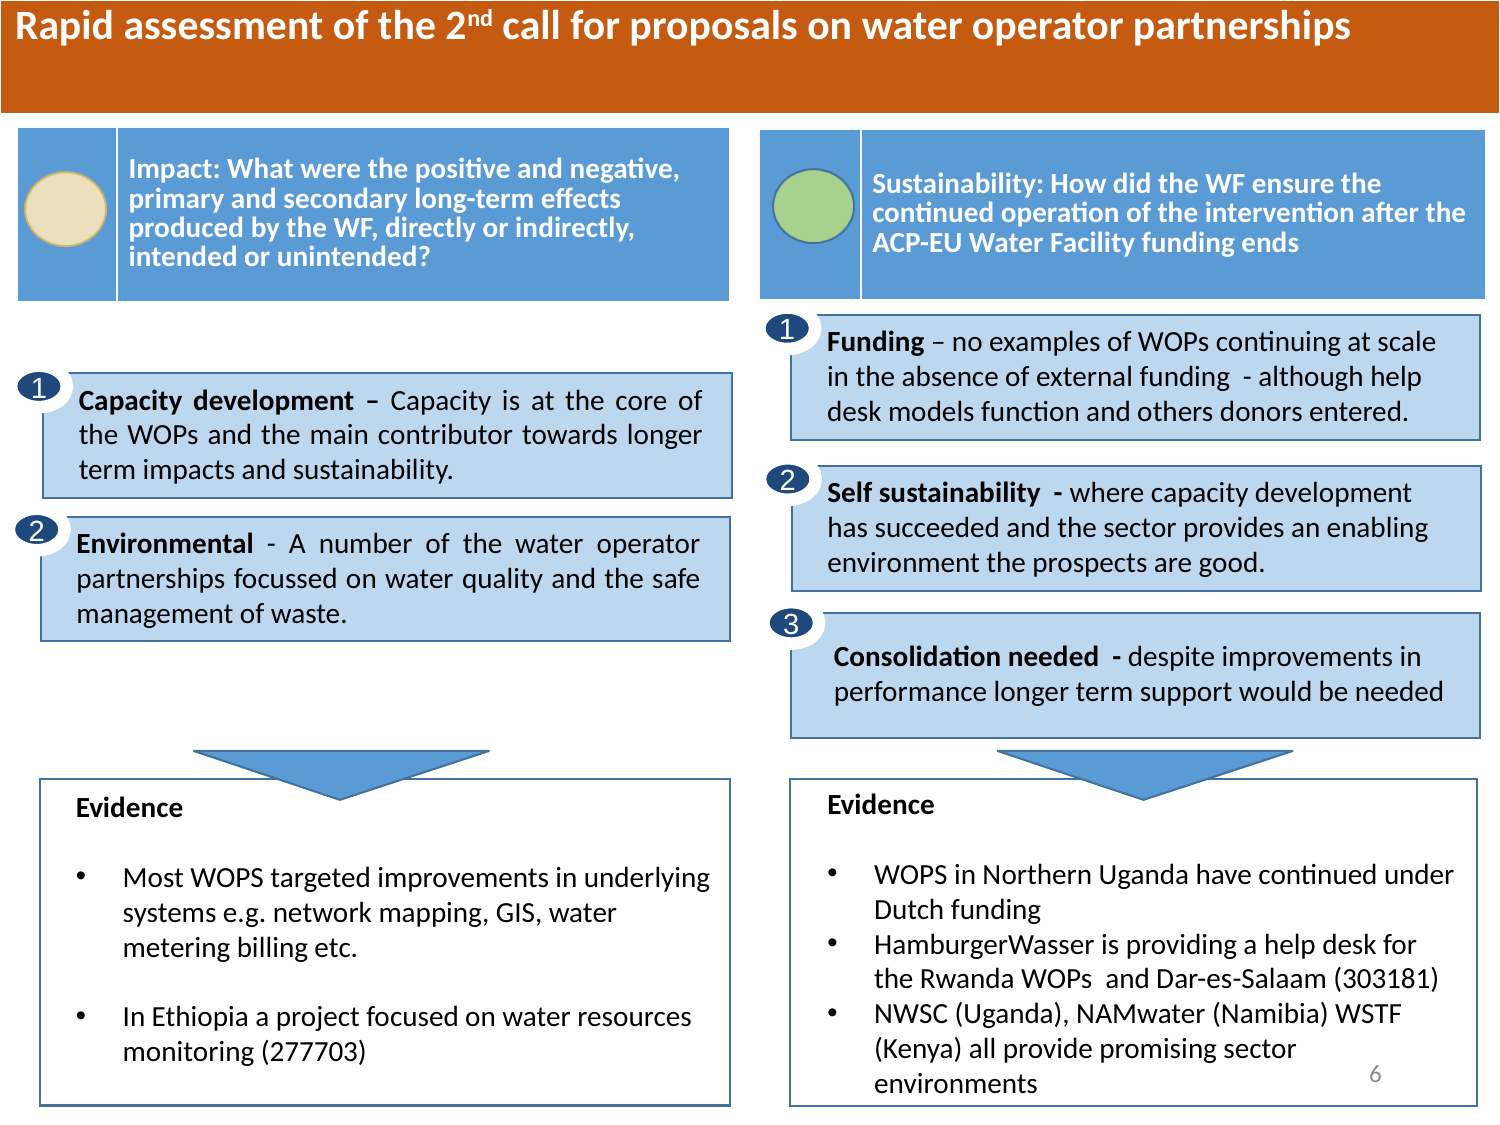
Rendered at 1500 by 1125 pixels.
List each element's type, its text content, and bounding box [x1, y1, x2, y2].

table_header Rapid assessment of the 2nd call for proposals on water operator partnerships [1, 1, 1499, 113]
text_box [39, 778, 731, 1107]
table_header Sustainability: How did the WF ensure the continued operation of the intervention after the ACP-EU Water Facility funding ends [862, 130, 1485, 299]
text_box Evidence WOPS in Northern Uganda have continued under Dutch funding HamburgerWasser is providing a help desk for the Rwanda WOPs and Dar-es-Salaam (303181) NWSC (Uganda), NAMwater (Namibia) WSTF (Kenya) all provide promising sector environments [812, 777, 1478, 1125]
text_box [763, 602, 1481, 739]
text_box [789, 778, 812, 1107]
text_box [10, 365, 732, 499]
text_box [759, 458, 1481, 592]
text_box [8, 508, 730, 642]
table_header Impact: What were the positive and negative, primary and secondary long-term effects produced by the WF, directly or indirectly, intended or unintended? [118, 128, 729, 301]
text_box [759, 307, 1481, 441]
text_box [193, 749, 490, 801]
picture [771, 168, 855, 244]
picture [24, 171, 107, 247]
slide_number 6 [1059, 1042, 1397, 1103]
table_header [18, 128, 116, 301]
text_box [996, 749, 1294, 801]
table_header [760, 130, 860, 299]
